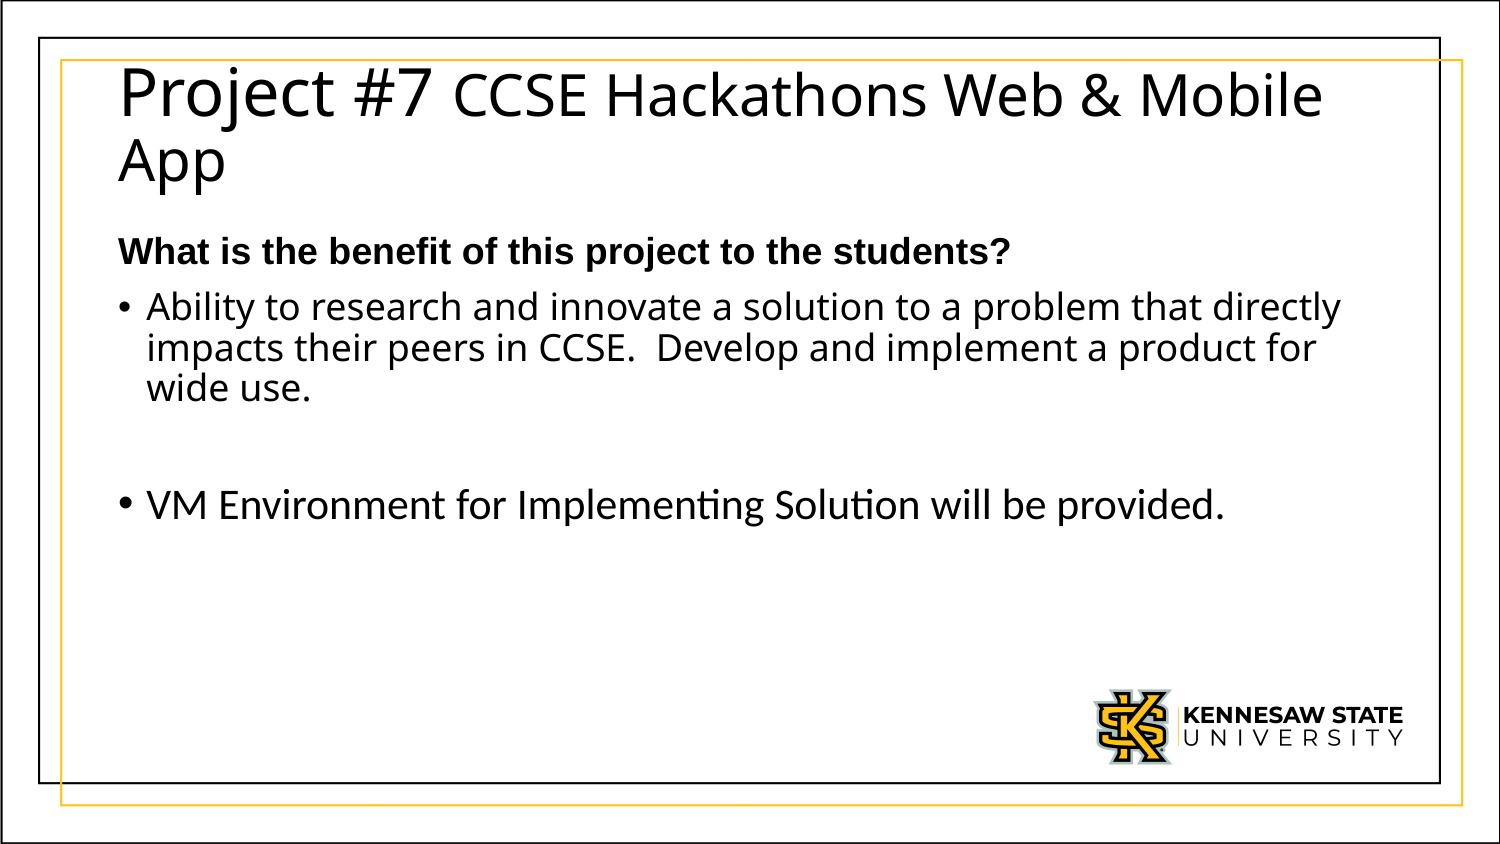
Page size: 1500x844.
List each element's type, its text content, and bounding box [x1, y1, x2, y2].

picture [0, 0, 1500, 844]
title Project #7 CCSE Hackathons Web & Mobile App [103, 44, 1397, 208]
list What is the benefit of this project to the students? Ability to research and innovate a solution to a problem that directly impacts their peers in CCSE. Develop and implement a product for wide use. VM Environment for Implementing Solution will be provided. [103, 224, 1397, 760]
